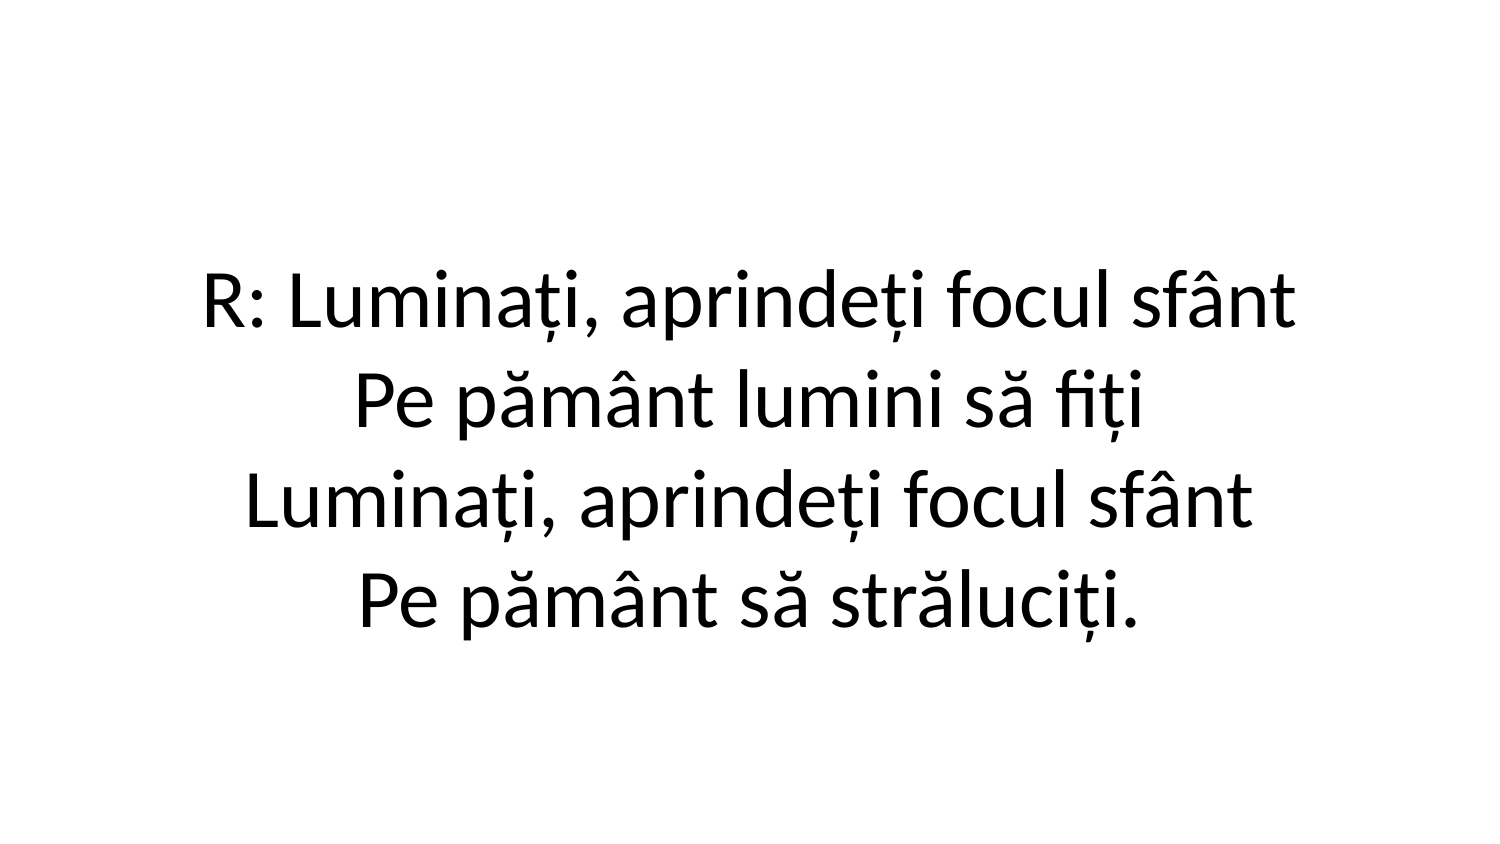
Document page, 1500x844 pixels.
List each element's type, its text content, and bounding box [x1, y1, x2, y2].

text_box R: Luminați, aprindeți focul sfânt Pe pământ lumini să fiți Luminați, aprindeți focul sfânt Pe pământ să străluciți. [186, 192, 1314, 652]
